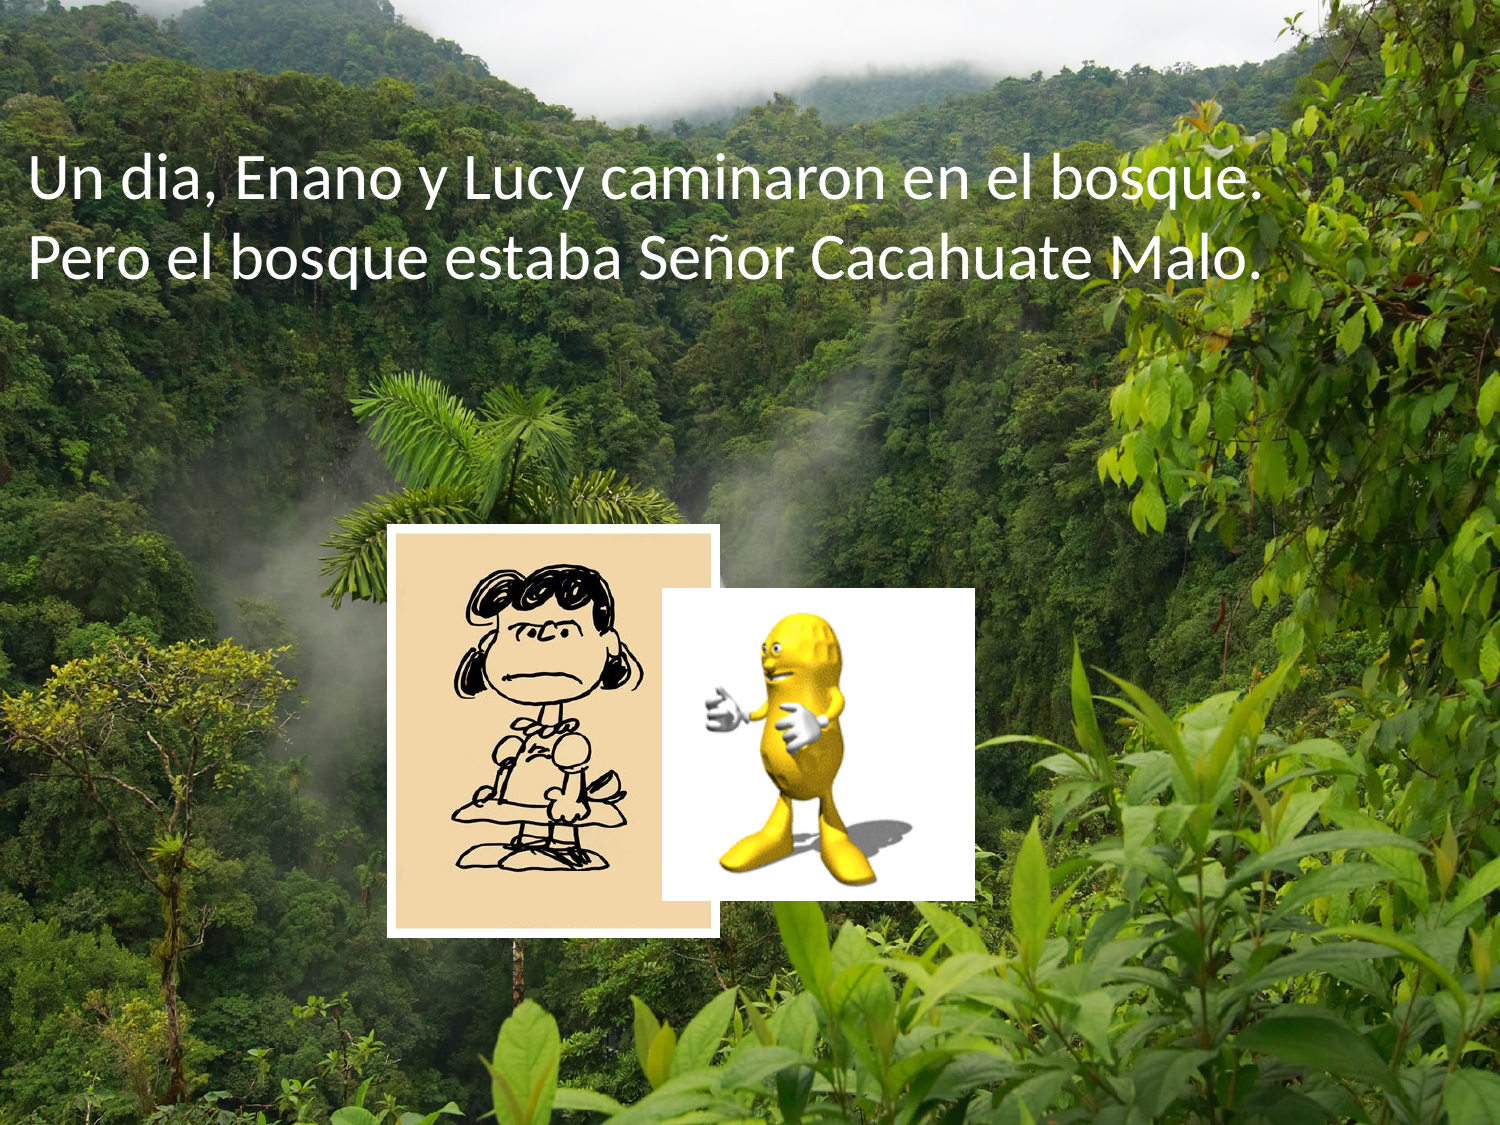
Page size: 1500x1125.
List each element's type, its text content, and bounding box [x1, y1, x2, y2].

picture [0, 0, 1500, 1125]
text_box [387, 524, 976, 939]
list Un dia, Enano y Lucy caminaron en el bosque. Pero el bosque estaba Señor Cacahuate Malo. [12, 125, 1363, 868]
